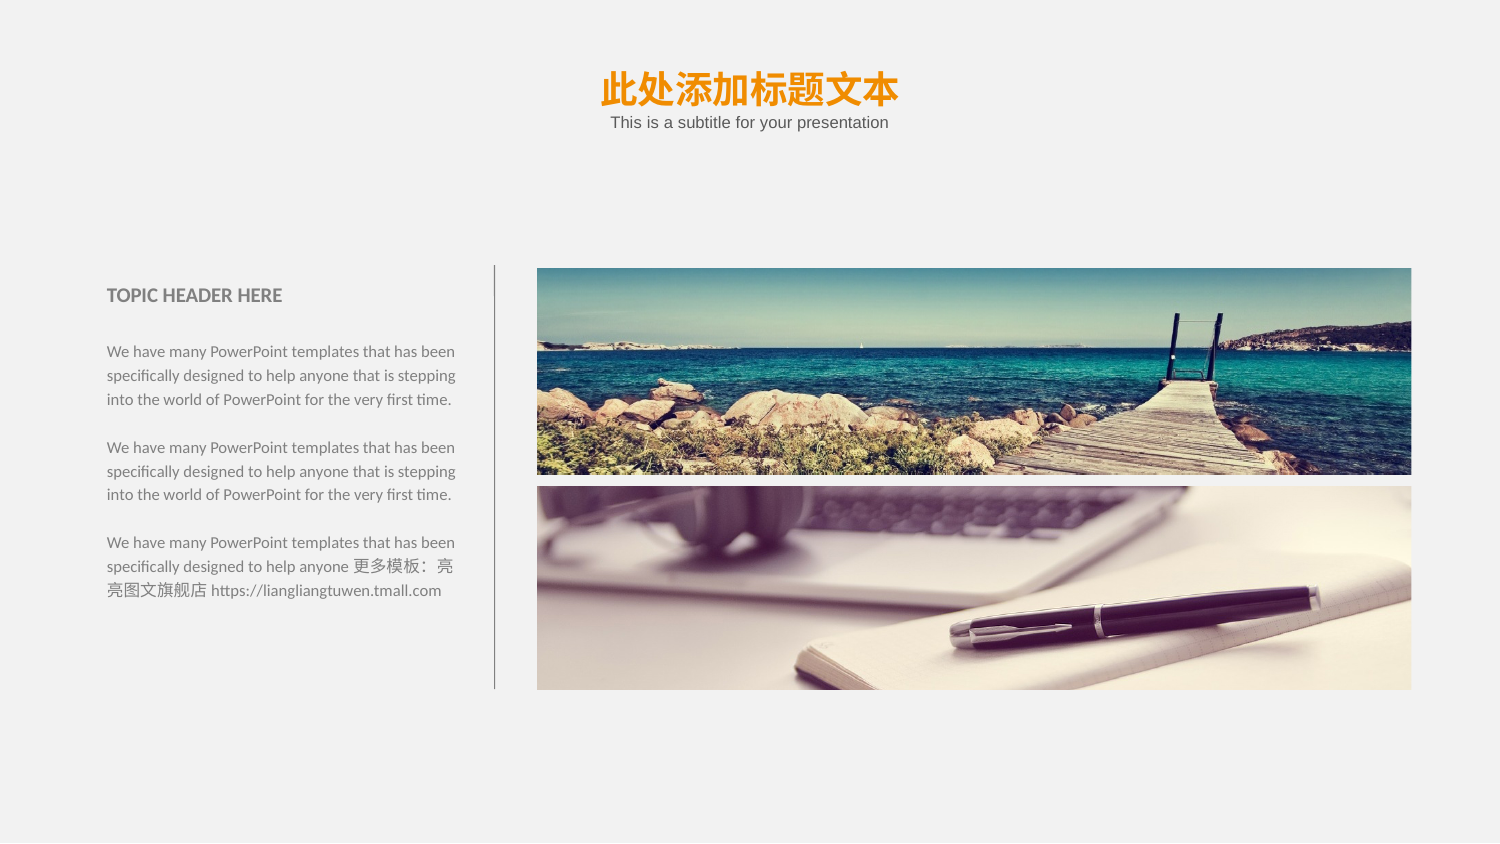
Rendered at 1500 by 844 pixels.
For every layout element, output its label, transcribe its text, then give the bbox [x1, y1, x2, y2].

text_box [537, 268, 1412, 475]
text_box [537, 486, 1412, 690]
text_box TOPIC HEADER HERE We have many PowerPoint templates that has been specifically designed to help anyone that is stepping into the world of PowerPoint for the very first time. We have many PowerPoint templates that has been specifically designed to help anyone that is stepping into the world of PowerPoint for the very first time. We have many PowerPoint templates that has been specifically designed to help anyone更多模板：亮亮图文旗舰店https://liangliangtuwen.tmall.com [106, 276, 461, 600]
text_box 此处添加标题文本 [567, 58, 933, 119]
text_box This is a subtitle for your presentation [602, 112, 898, 133]
